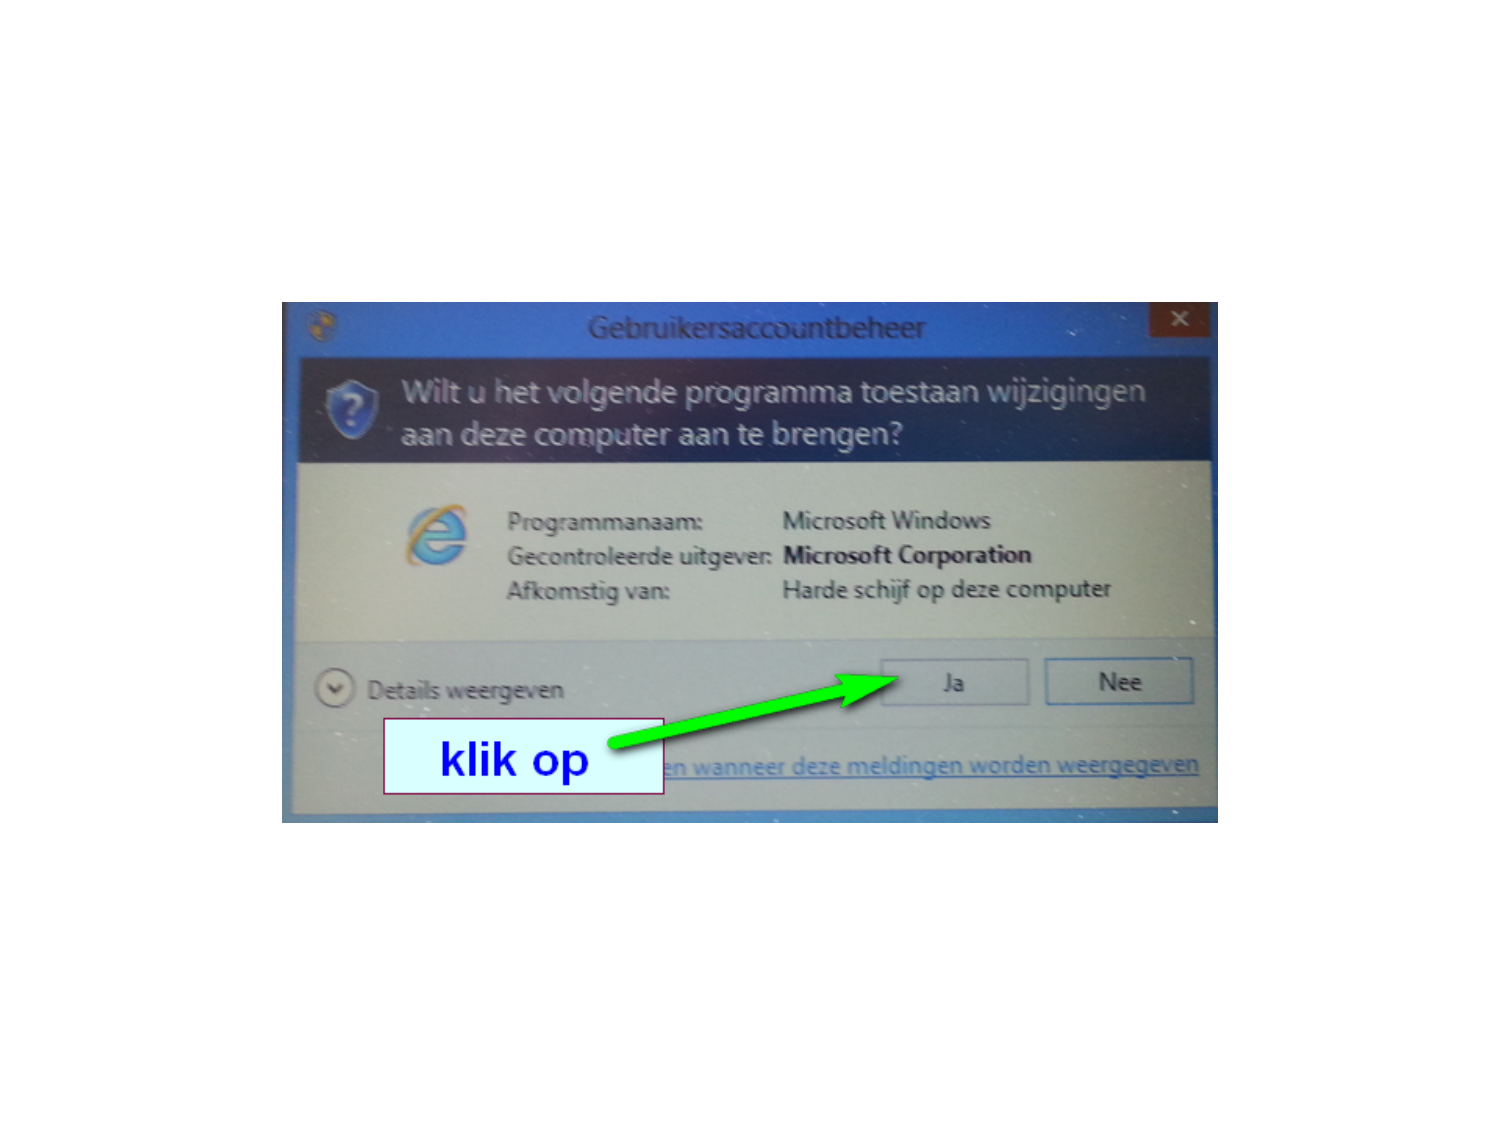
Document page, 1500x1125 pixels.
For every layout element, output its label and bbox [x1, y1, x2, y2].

picture [281, 302, 1219, 823]
